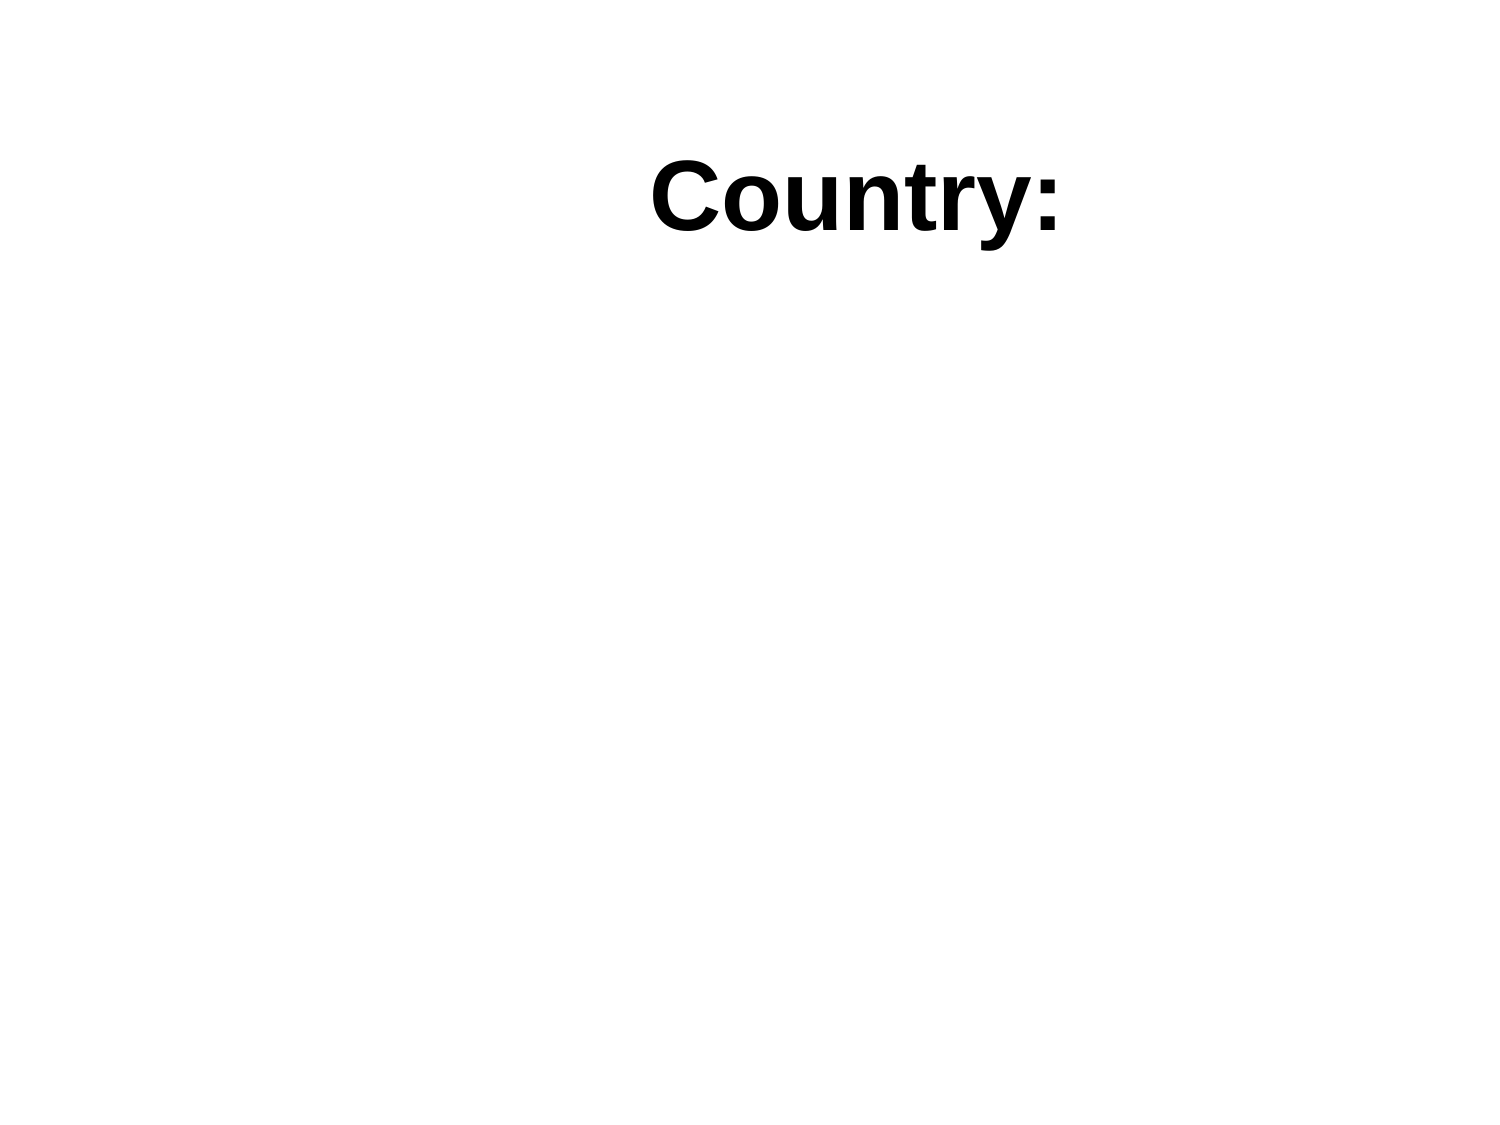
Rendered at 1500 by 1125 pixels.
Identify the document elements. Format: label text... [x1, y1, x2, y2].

title Country: [112, 58, 1388, 266]
